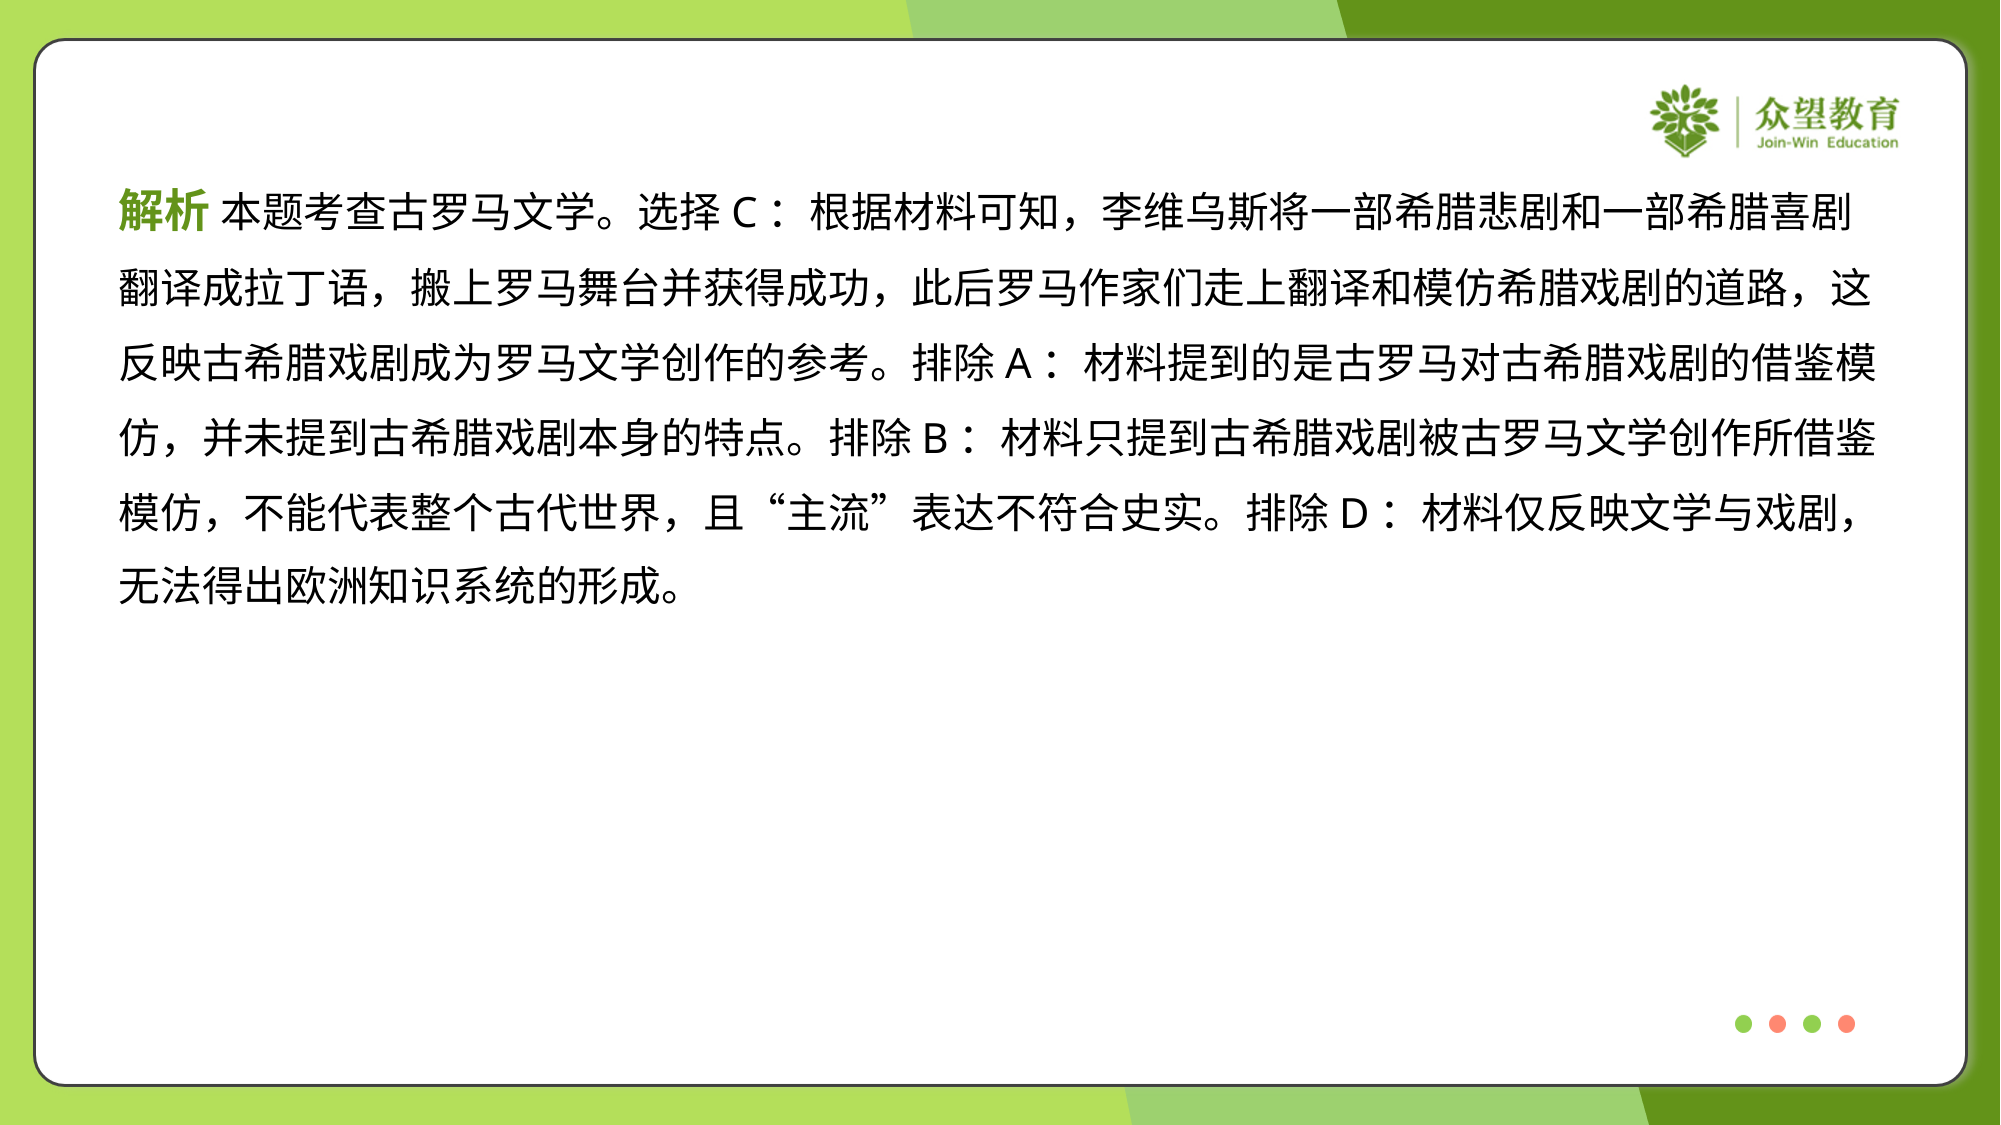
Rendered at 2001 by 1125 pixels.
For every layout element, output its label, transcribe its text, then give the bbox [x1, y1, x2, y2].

picture [0, 0, 2000, 1125]
text_box 解析 本题考查古罗马文学。选择C：根据材料可知，李维乌斯将一部希腊悲剧和一部希腊喜剧 翻译成拉丁语，搬上罗马舞台并获得成功，此后罗马作家们走上翻译和模仿希腊戏剧的道路，这 反映古希腊戏剧成为罗马文学创作的参考。排除A：材料提到的是古罗马对古希腊戏剧的借鉴模 仿，并未提到古希腊戏剧本身的特点。排除B：材料只提到古希腊戏剧被古罗马文学创作所借鉴 模仿，不能代表整个古代世界，且“主流”表达不符合史实。排除D：材料仅反映文学与戏剧， 无法得出欧洲知识系统的形成。 [118, 159, 1883, 602]
